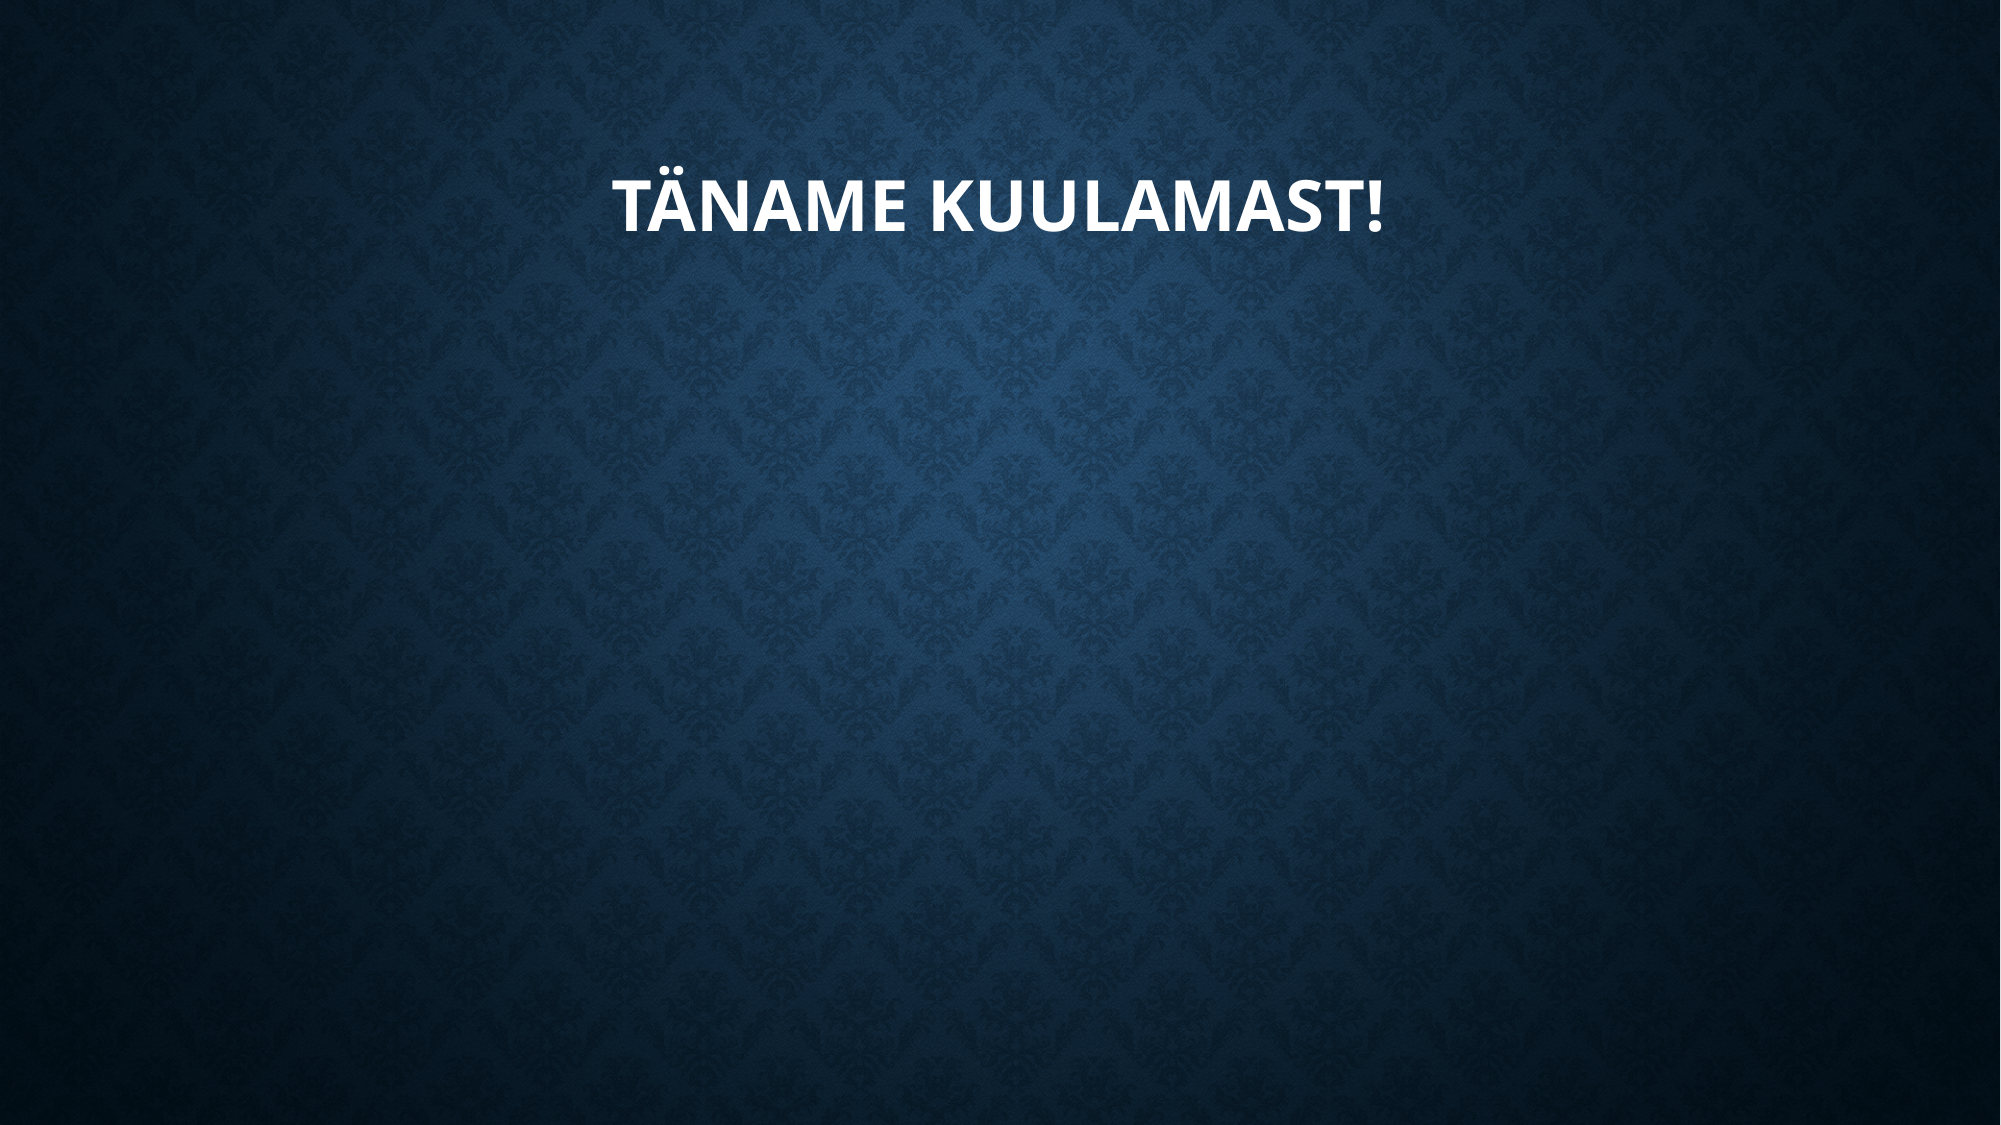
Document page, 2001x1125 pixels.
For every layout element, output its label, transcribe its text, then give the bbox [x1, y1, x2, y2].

title Täname kuulamast! [149, 99, 1849, 318]
